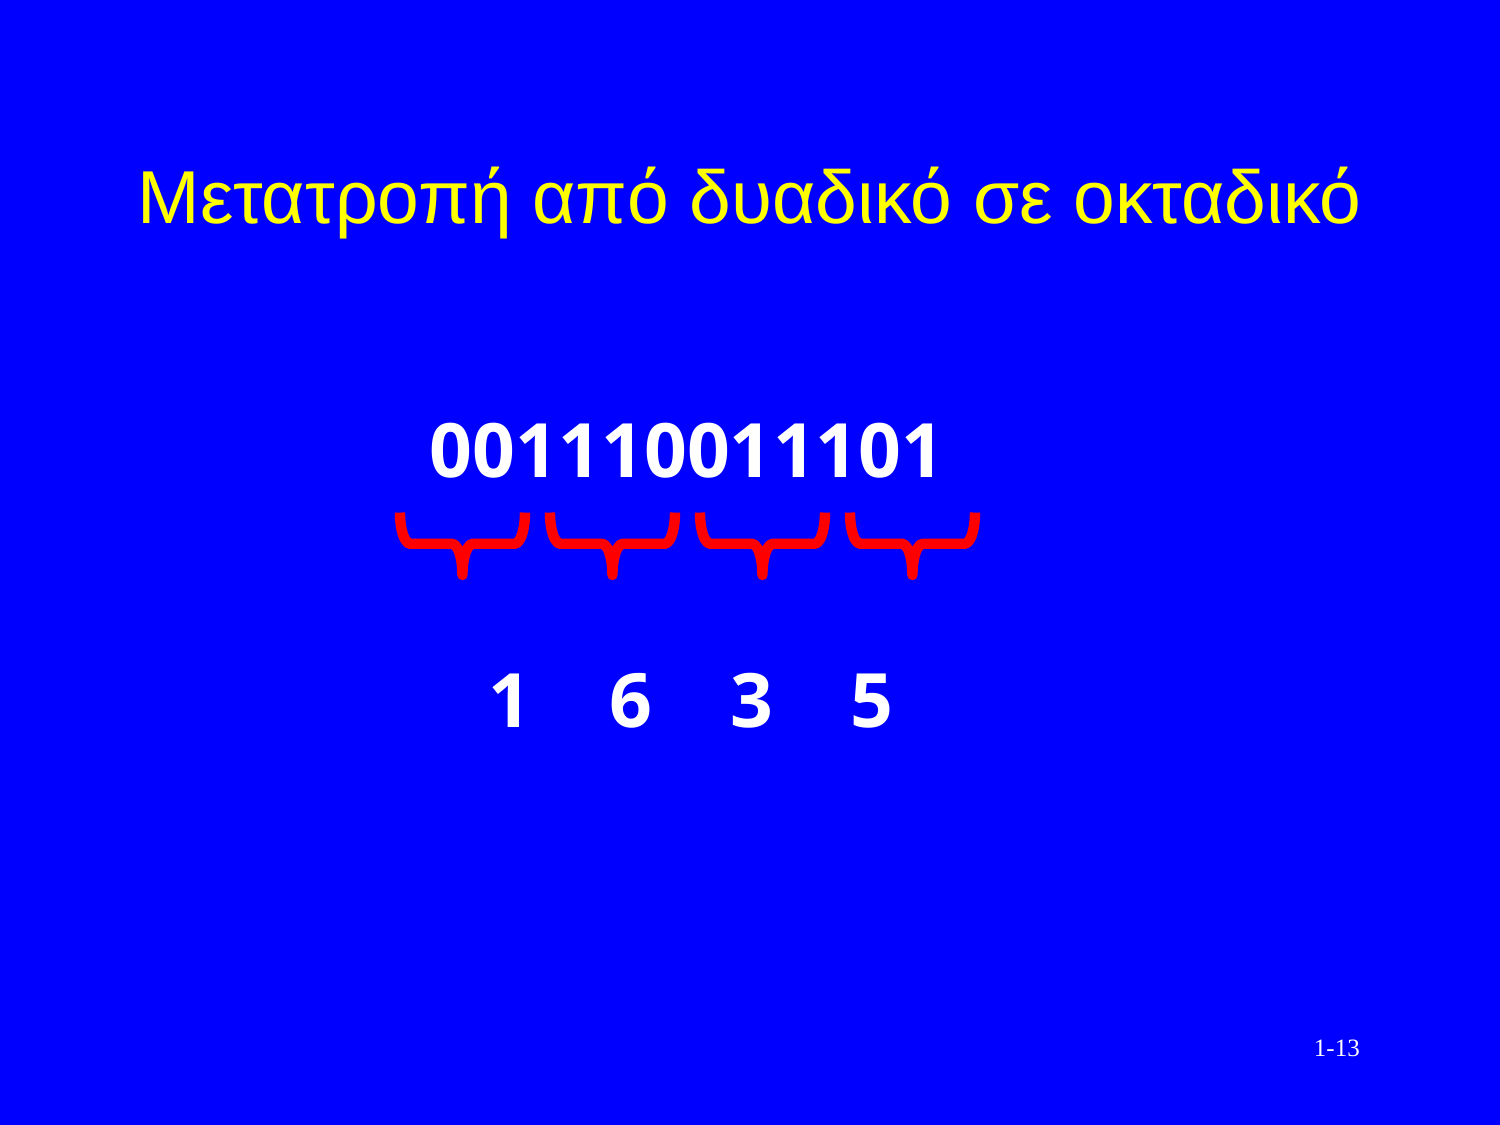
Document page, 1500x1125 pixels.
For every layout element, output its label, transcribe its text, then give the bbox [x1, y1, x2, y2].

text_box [399, 512, 976, 576]
text_box 001110011101 [414, 394, 961, 500]
text_box 1 6 3 5 [435, 644, 910, 750]
title Μετατροπή από δυαδικό σε οκταδικό [112, 99, 1388, 288]
